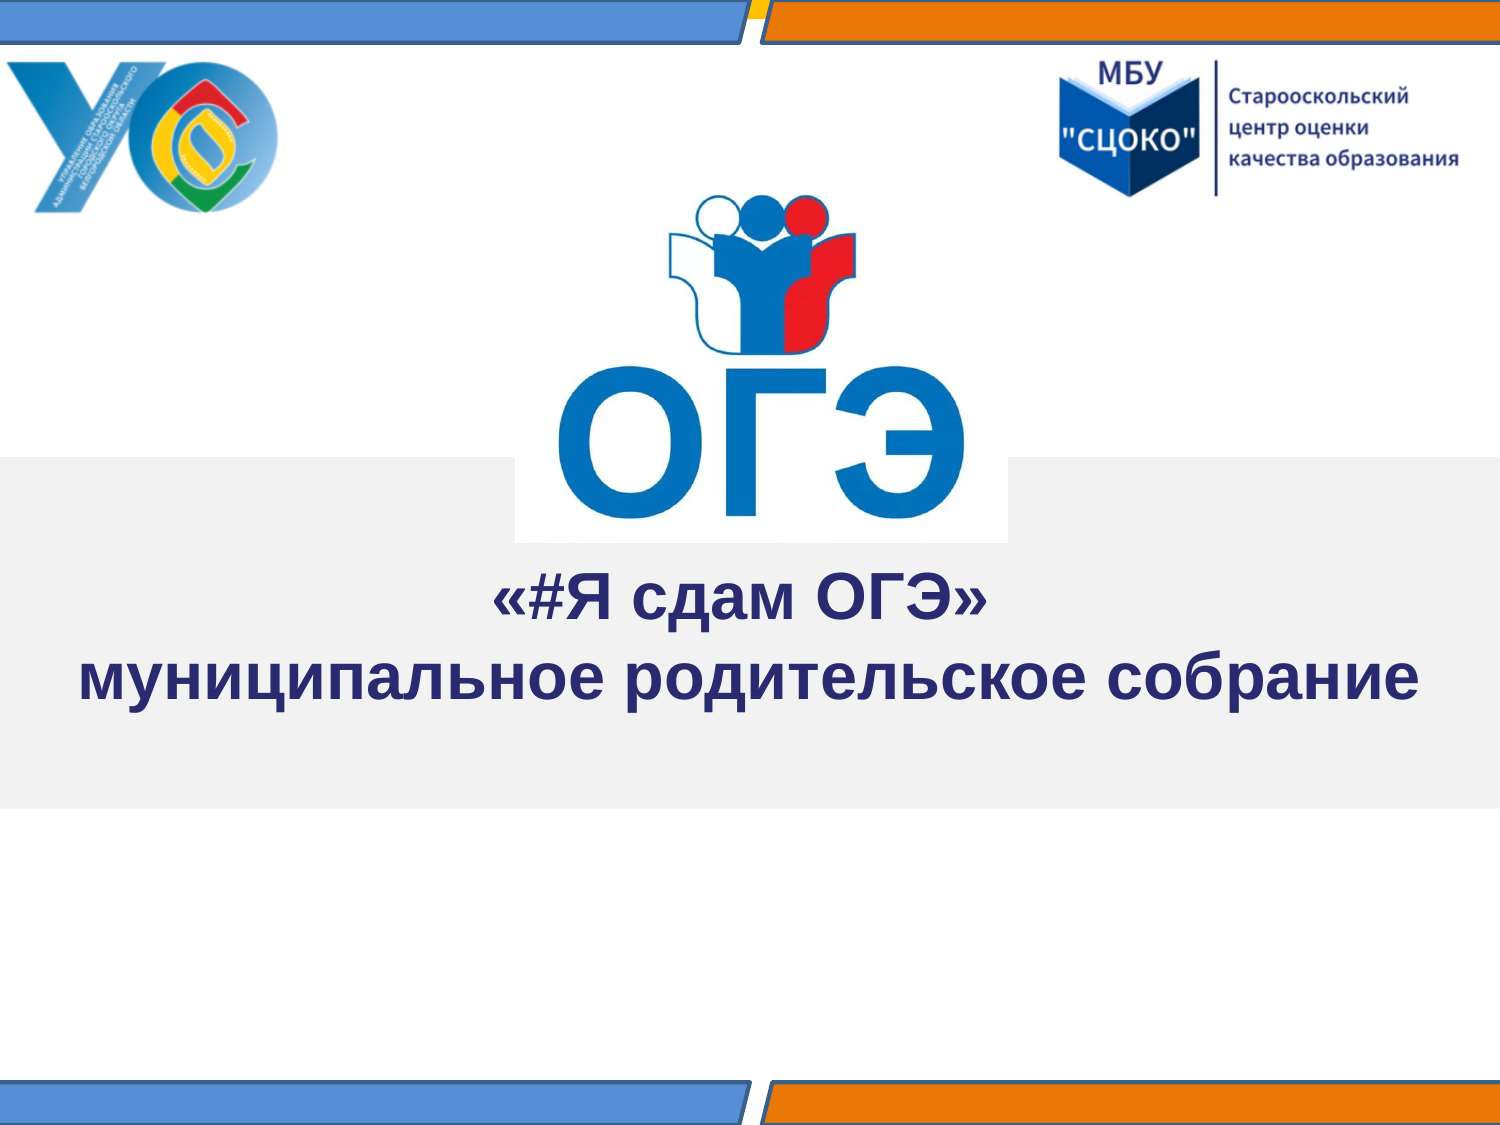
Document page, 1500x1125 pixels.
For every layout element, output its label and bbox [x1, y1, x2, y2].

text_box [0, 0, 1500, 1125]
picture [3, 58, 282, 216]
